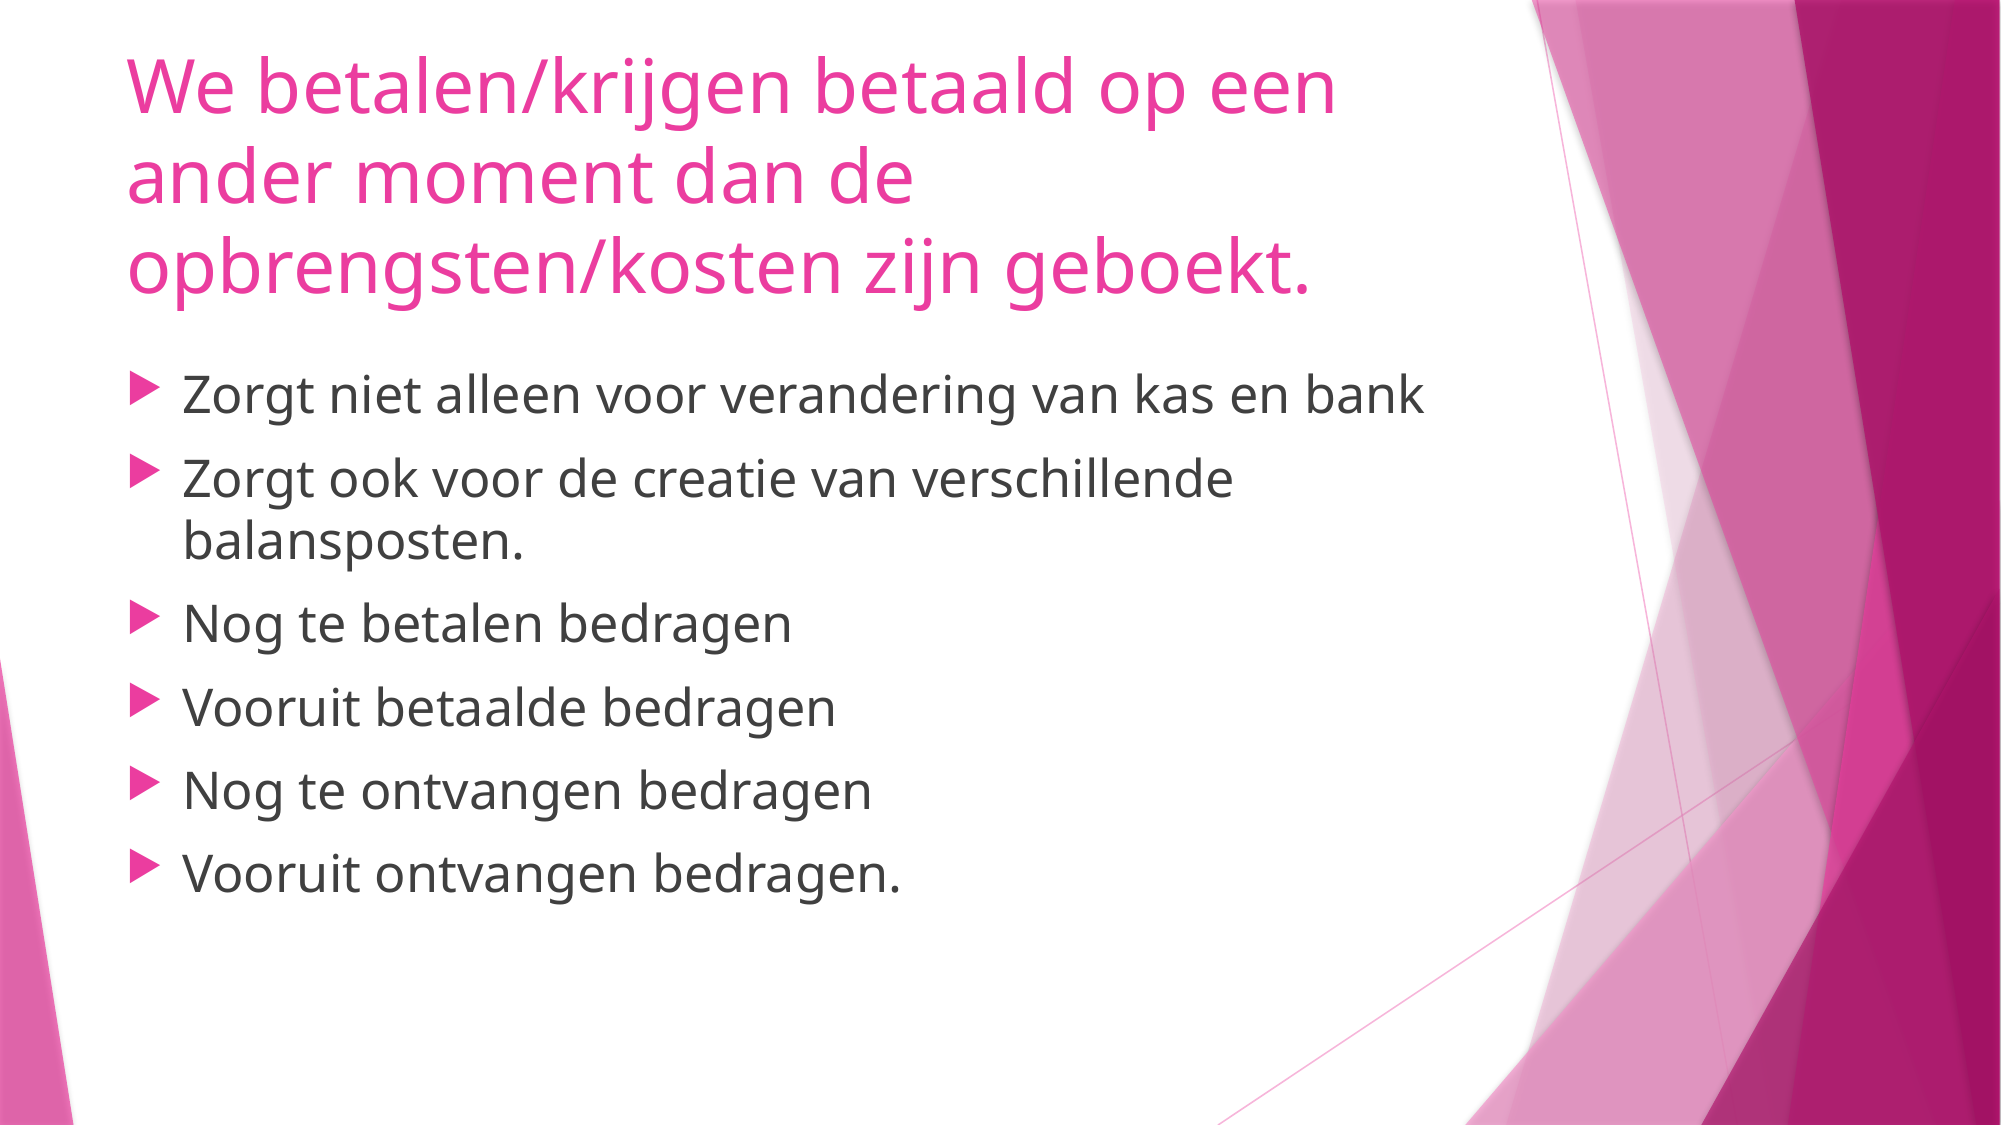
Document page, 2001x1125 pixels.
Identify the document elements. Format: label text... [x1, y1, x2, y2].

title We betalen/krijgen betaald op een ander moment dan de opbrengsten/kosten zijn geboekt. [111, 31, 1522, 317]
list Zorgt niet alleen voor verandering van kas en bank Zorgt ook voor de creatie van verschillende balansposten. Nog te betalen bedragen Vooruit betaalde bedragen Nog te ontvangen bedragen Vooruit ontvangen bedragen. [111, 354, 1522, 992]
